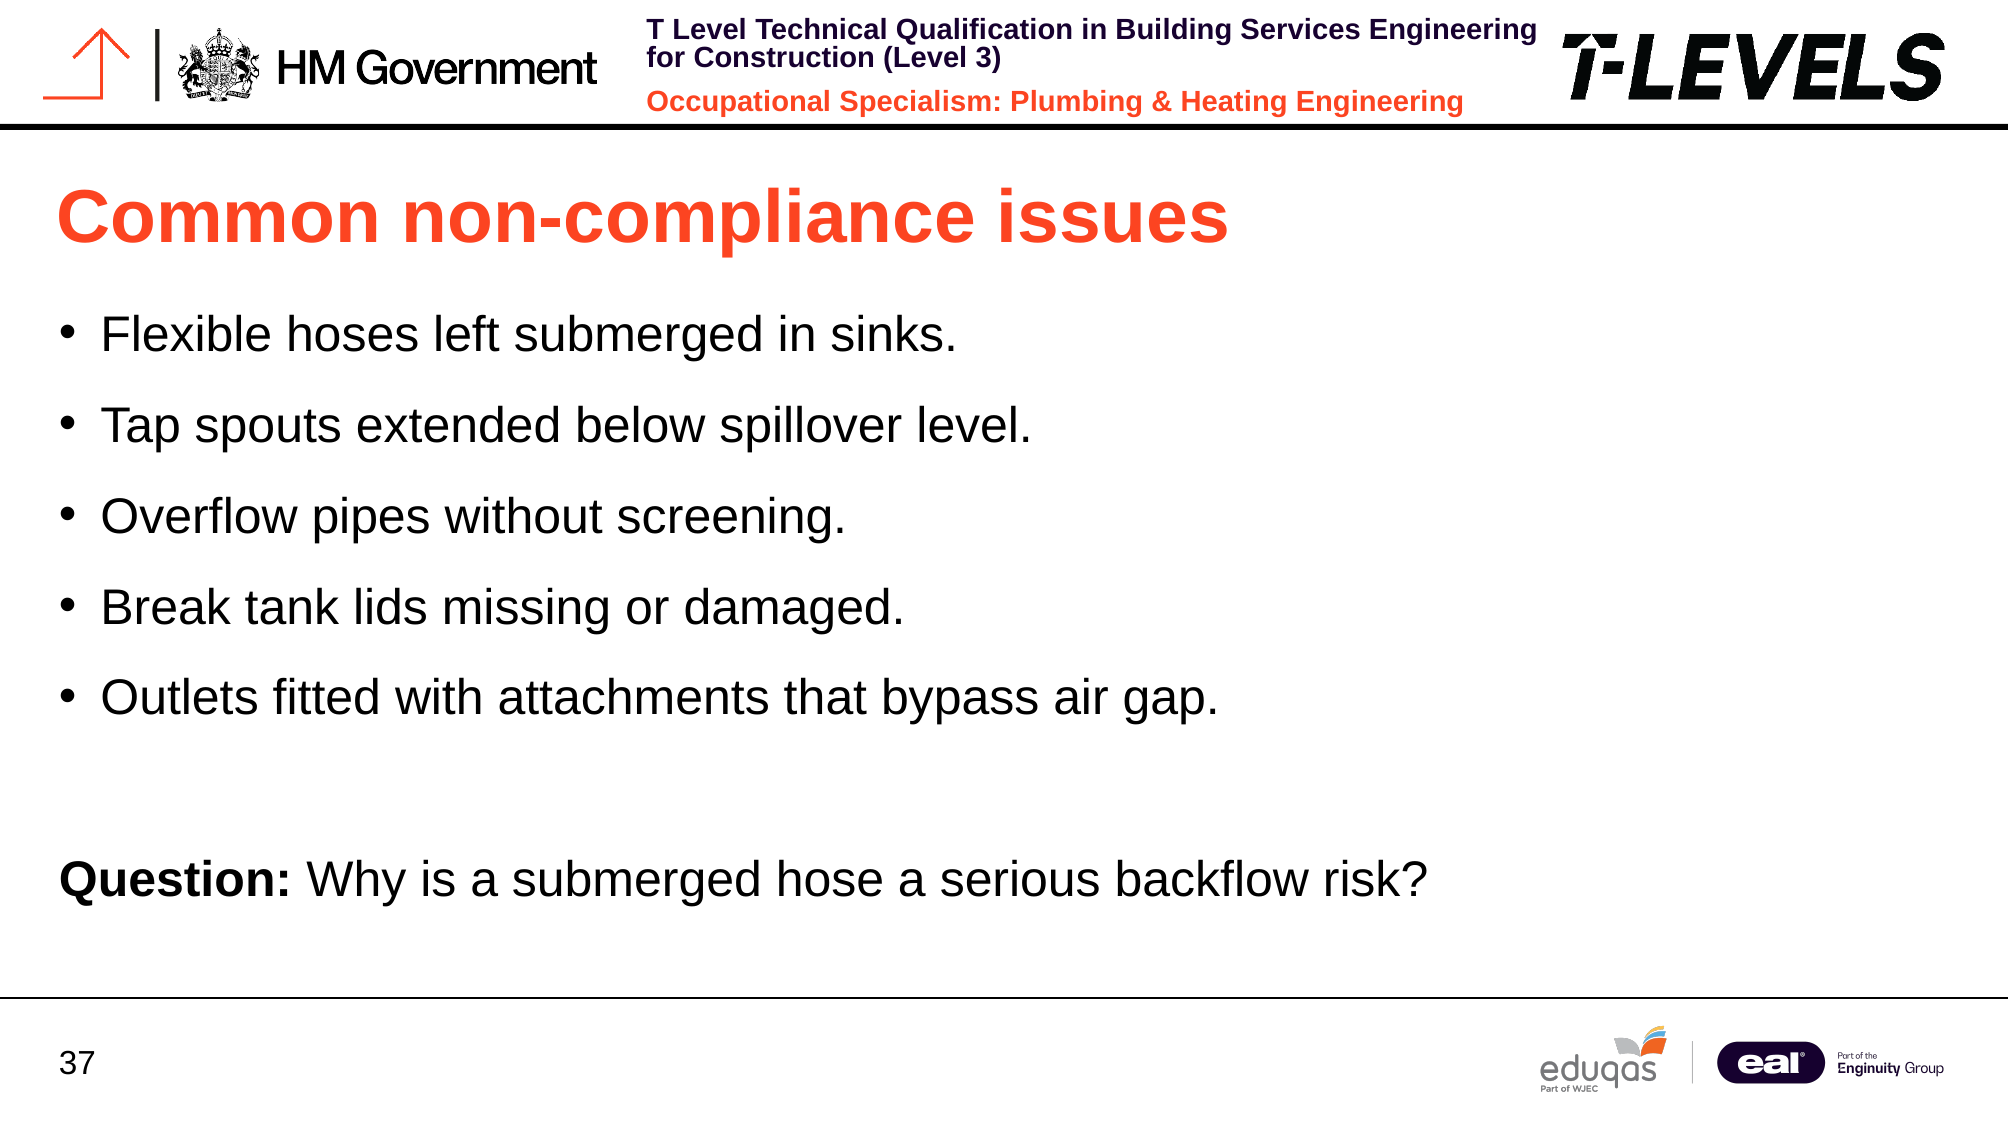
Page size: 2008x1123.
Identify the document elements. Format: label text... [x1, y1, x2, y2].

list Flexible hoses left submerged in sinks. Tap spouts extended below spillover level. Overflow pipes without screening. Break tank lids missing or damaged. Outlets fitted with attachments that bypass air gap. Question: Why is a submerged hose a serious backflow risk? [59, 295, 1949, 975]
picture [155, 28, 597, 102]
title Common non-compliance issues [41, 111, 1949, 314]
picture [1535, 1021, 1949, 1097]
picture [38, 27, 136, 100]
picture [1543, 25, 1964, 108]
